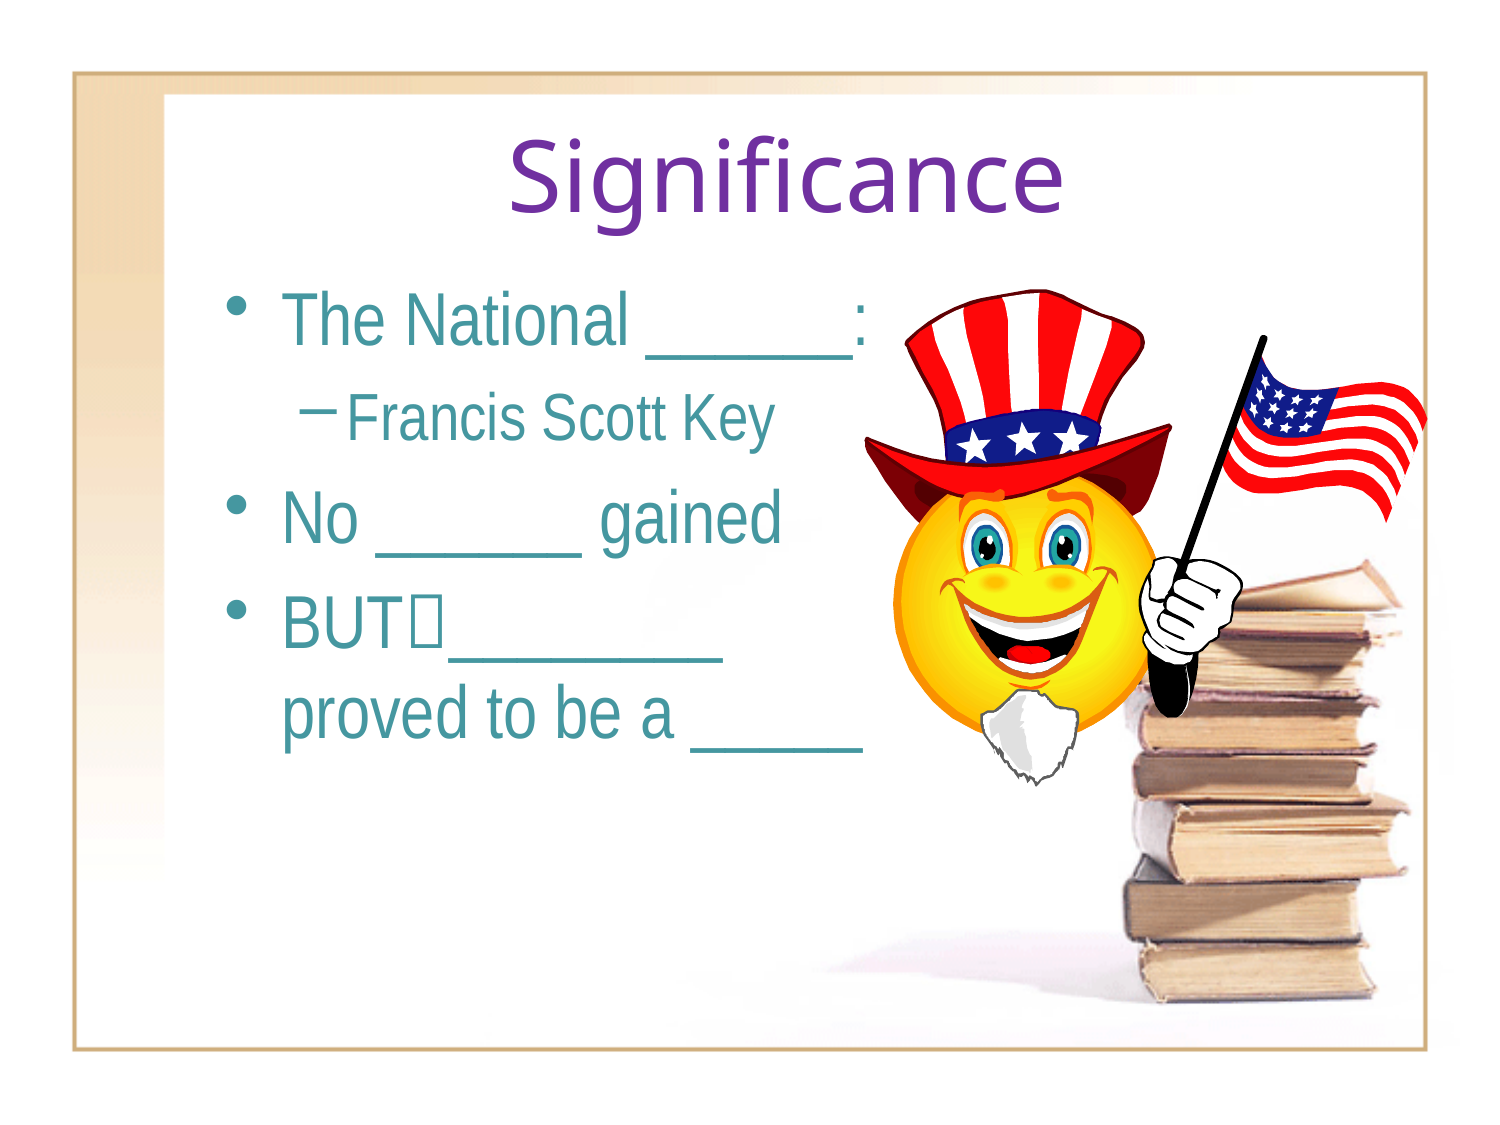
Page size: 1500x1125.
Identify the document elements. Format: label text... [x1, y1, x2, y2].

picture [0, 0, 1500, 1125]
title Significance [162, 112, 1413, 233]
list The National ______: Francis Scott Key No ______ gained BUT________ proved to be a _____ [209, 262, 926, 1006]
